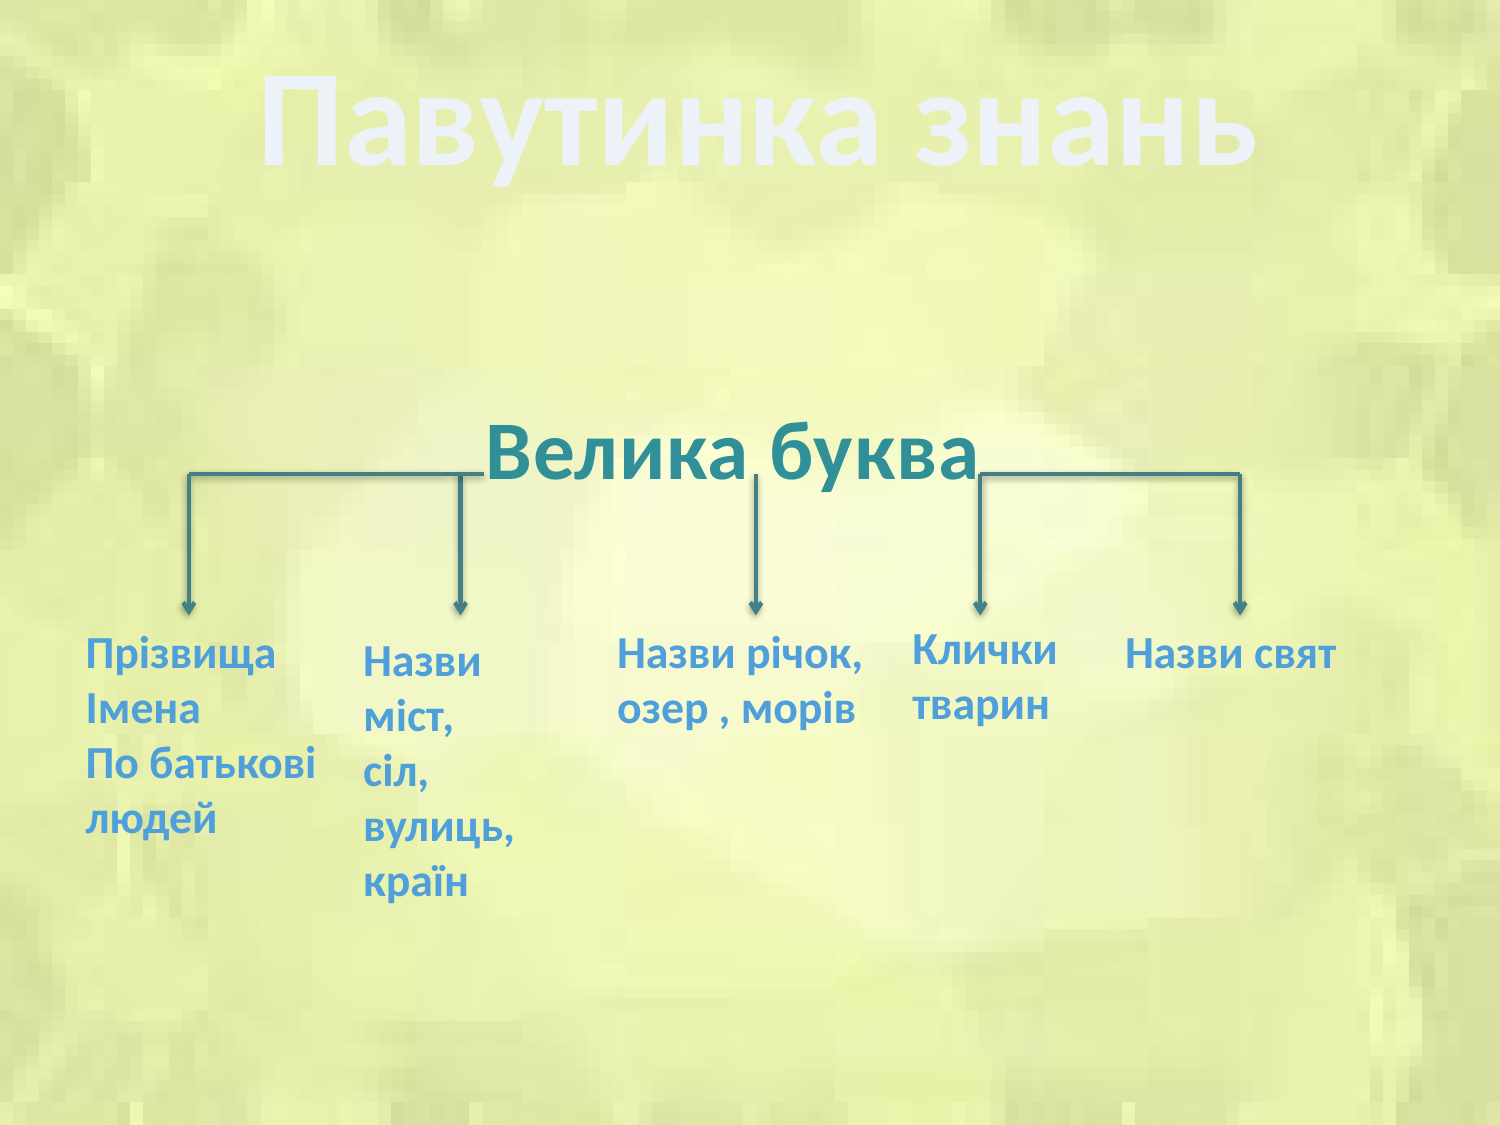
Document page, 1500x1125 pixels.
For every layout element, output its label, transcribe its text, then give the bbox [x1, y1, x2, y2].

text_box Клички тварин [897, 610, 1134, 791]
picture [0, 0, 1500, 1125]
text_box Назви річок, озер , морів [602, 615, 898, 796]
title Павутинка знань [242, 20, 1500, 244]
list Велика буква [470, 302, 1084, 563]
text_box Назви міст, сіл, вулиць, країн [348, 623, 621, 968]
text_box Назви свят [1110, 615, 1359, 686]
text_box Прізвища Імена По батькові людей [70, 615, 378, 906]
